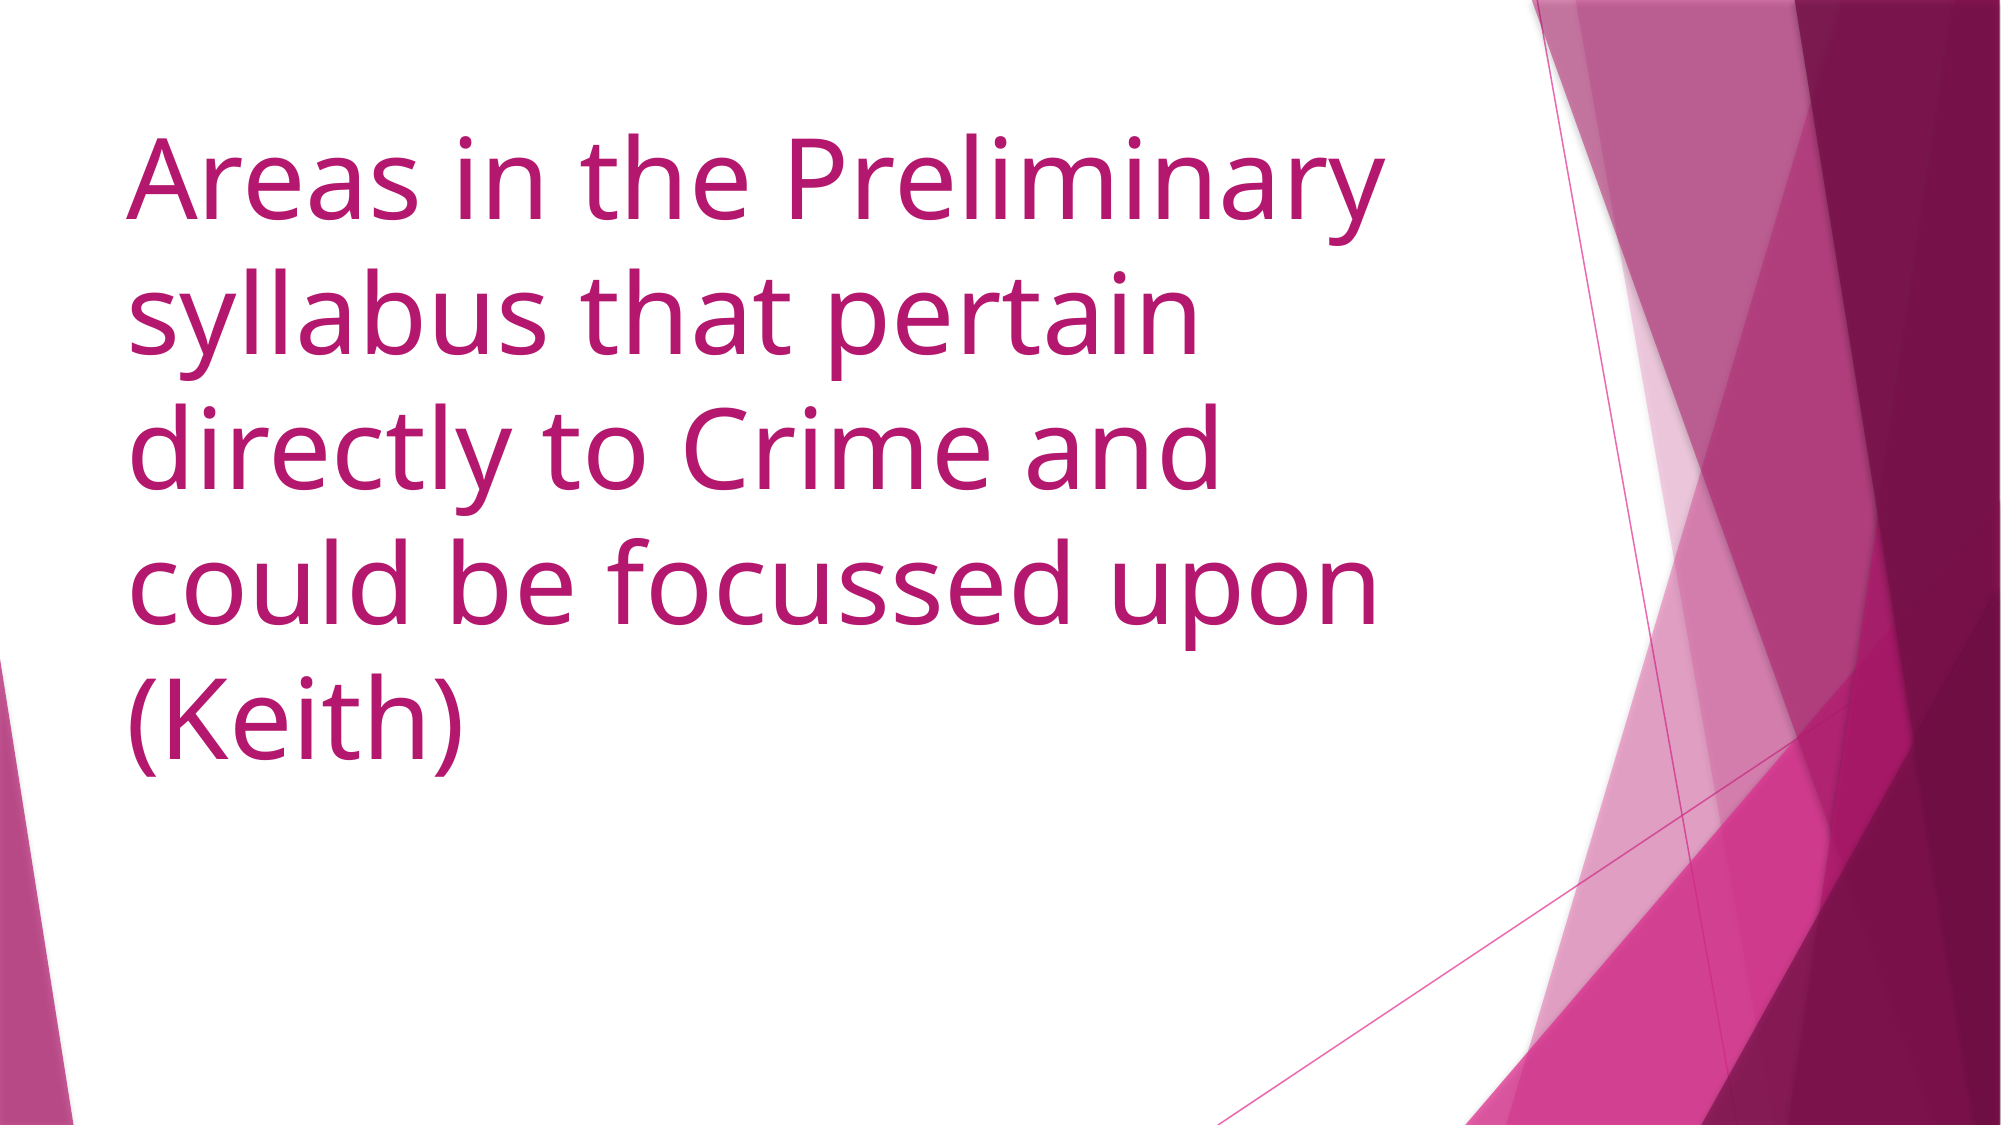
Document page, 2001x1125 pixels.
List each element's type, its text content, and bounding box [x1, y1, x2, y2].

title Areas in the Preliminary syllabus that pertain directly to Crime and could be focussed upon (Keith) [111, 99, 1522, 825]
